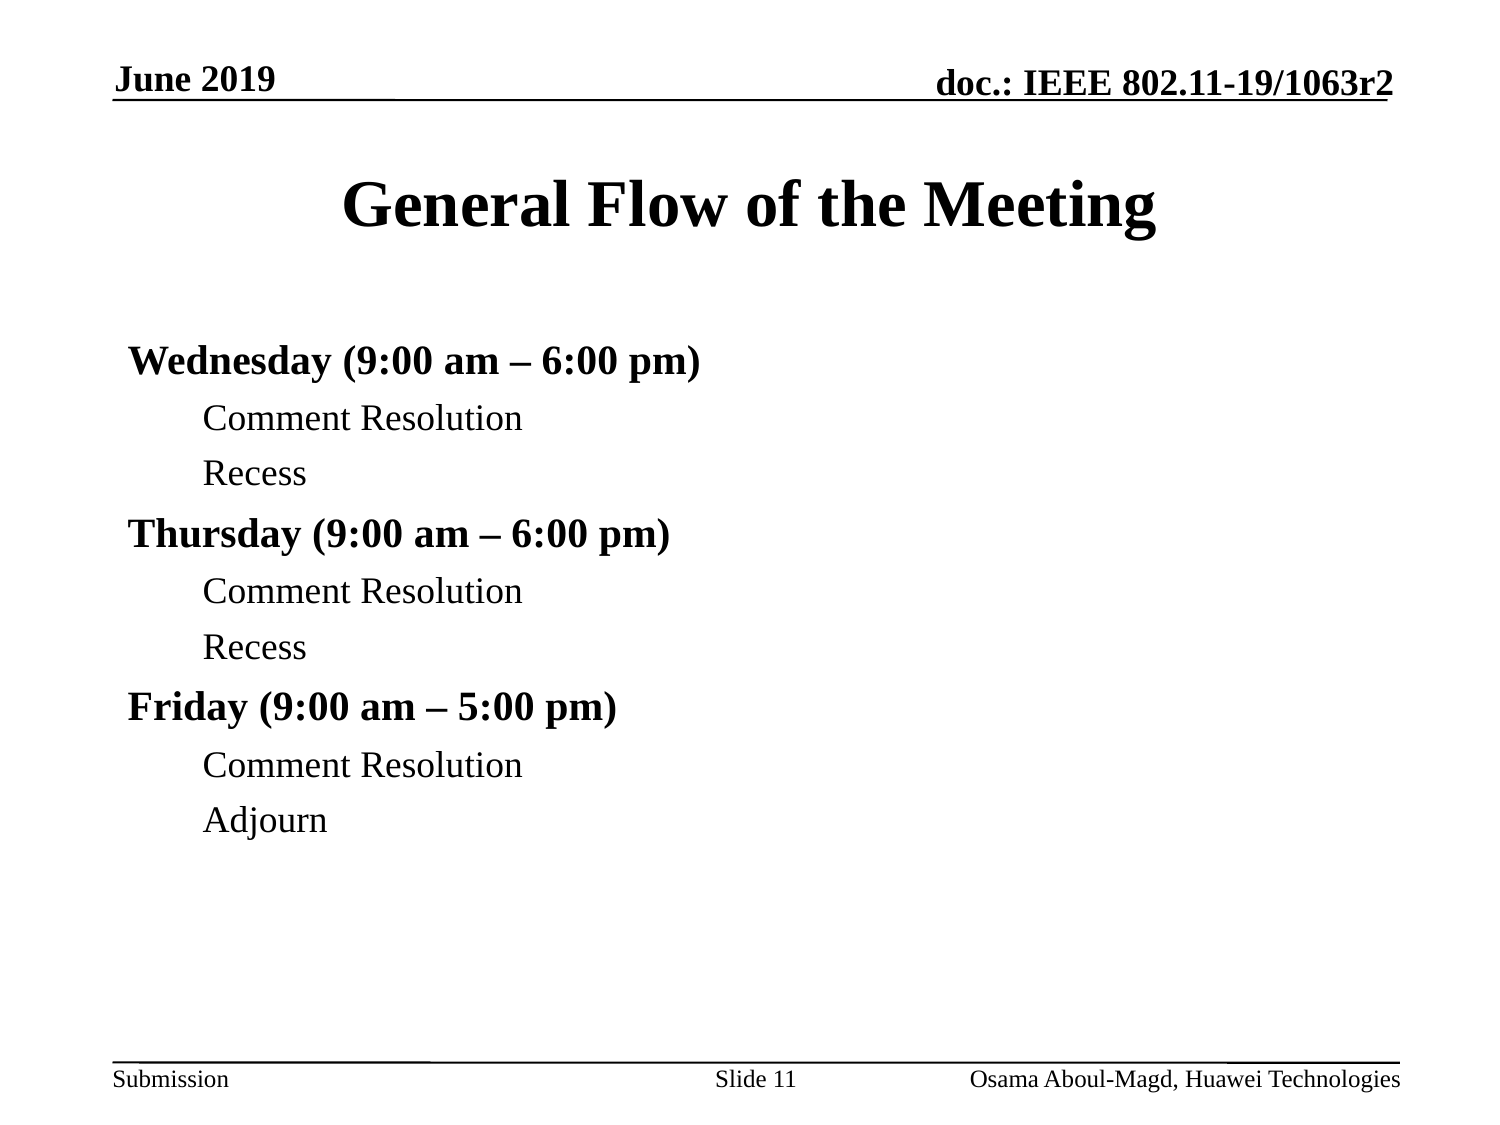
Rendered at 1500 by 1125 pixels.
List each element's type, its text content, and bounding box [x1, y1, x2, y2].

list Wednesday (9:00 am – 6:00 pm) Comment Resolution Recess Thursday (9:00 am – 6:00 pm) Comment Resolution Recess Friday (9:00 am – 5:00 pm) Comment Resolution Adjourn [112, 324, 1388, 1000]
footer Osama Aboul-Magd, Huawei Technologies [878, 1061, 1402, 1093]
slide_number Slide 11 [712, 1061, 800, 1123]
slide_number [114, 54, 423, 100]
title General Flow of the Meeting [112, 112, 1388, 288]
